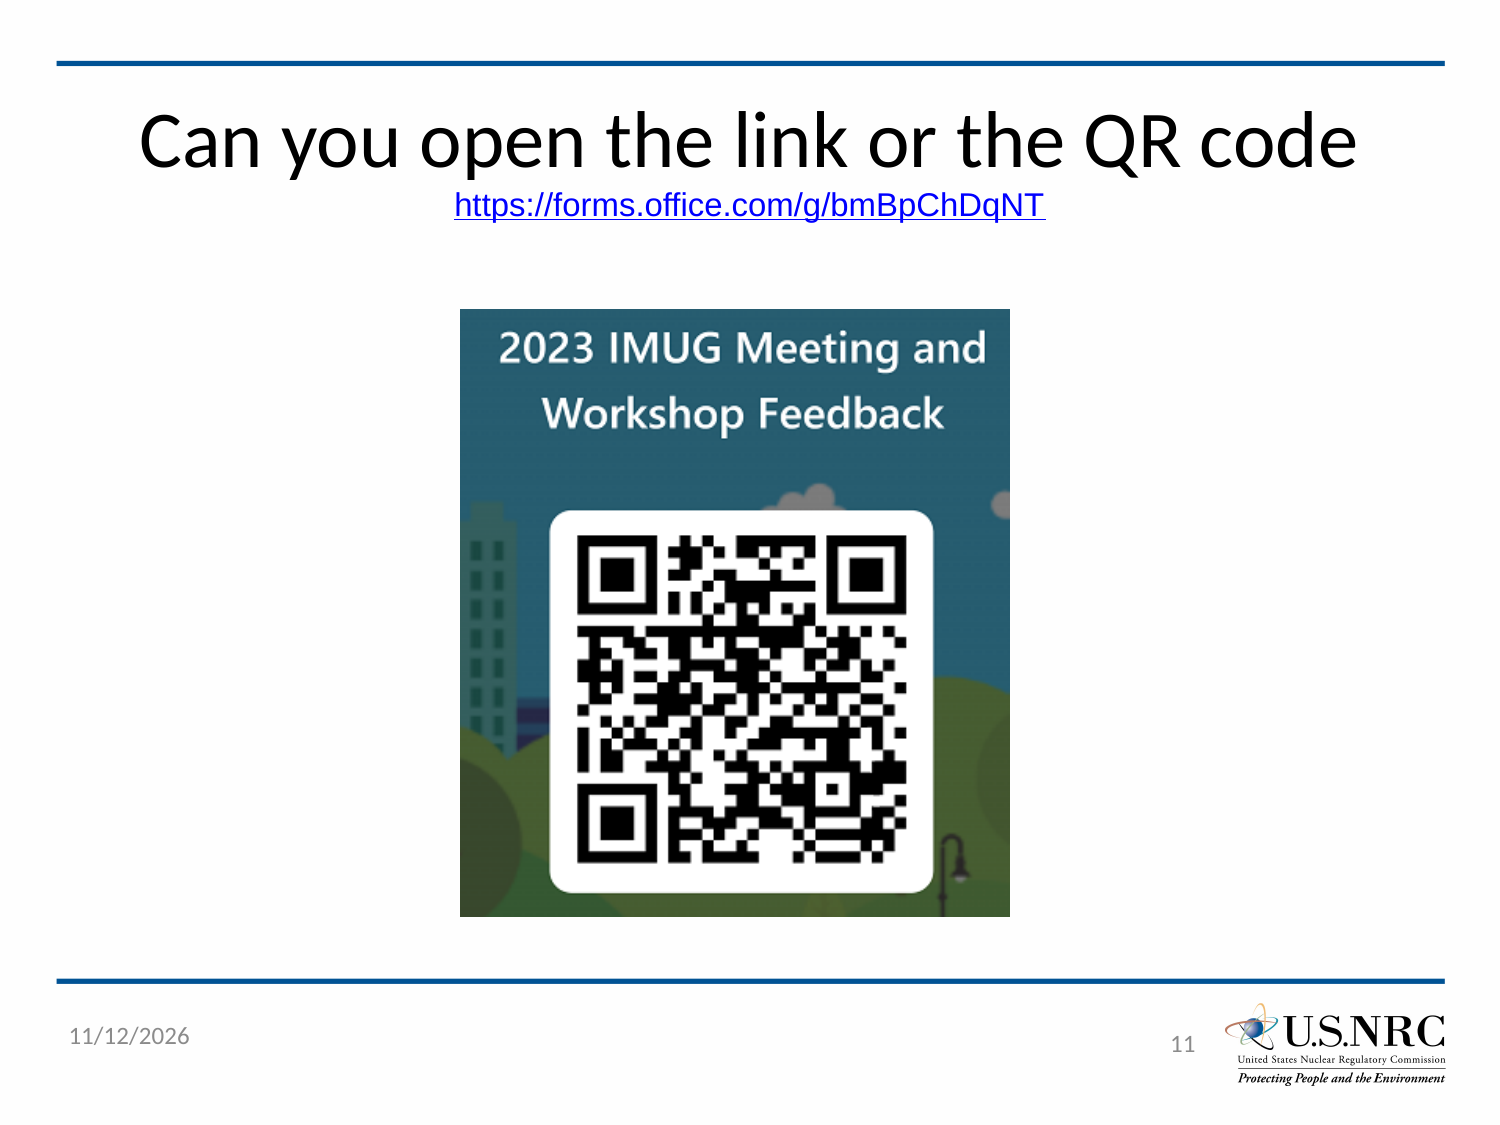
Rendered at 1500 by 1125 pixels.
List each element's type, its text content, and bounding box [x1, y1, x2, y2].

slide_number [53, 1004, 404, 1065]
slide_number 11 [1030, 1012, 1211, 1073]
picture [0, 0, 1500, 1125]
title Can you open the link or the QR code https://forms.office.com/g/bmBpChDqNT [75, 45, 1425, 305]
